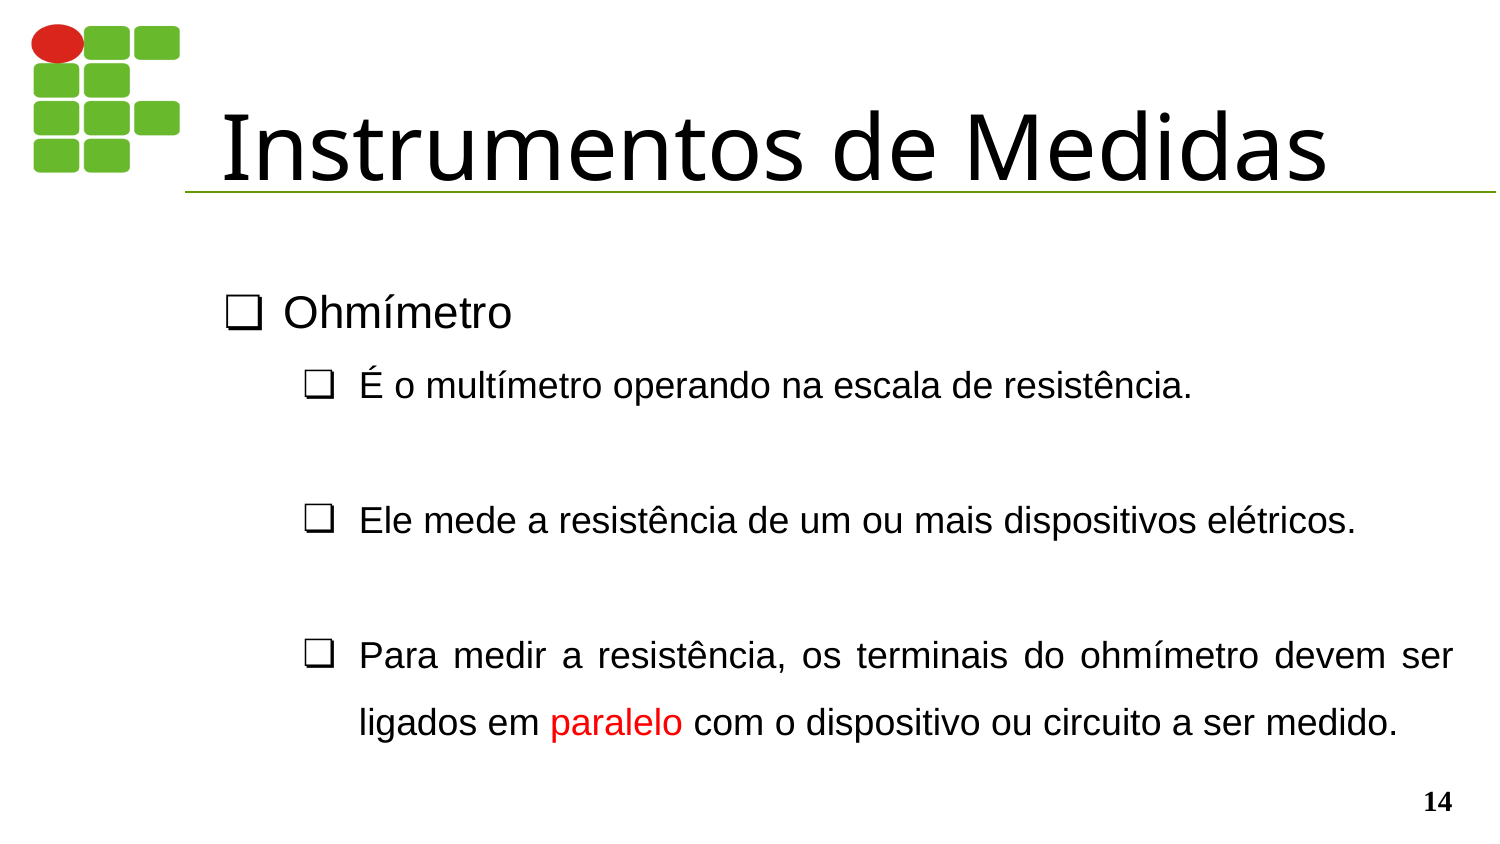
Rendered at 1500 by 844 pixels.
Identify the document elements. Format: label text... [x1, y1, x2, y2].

picture [29, 23, 182, 174]
list Ohmímetro É o multímetro operando na escala de resistência. Ele mede a resistência de um ou mais dispositivos elétricos. Para medir a resistência, os terminais do ohmímetro devem ser ligados em paralelo com o dispositivo ou circuito a ser medido. [193, 248, 1469, 769]
text_box ‹#› [1155, 769, 1468, 825]
title Instrumentos de Medidas [206, 26, 1468, 207]
